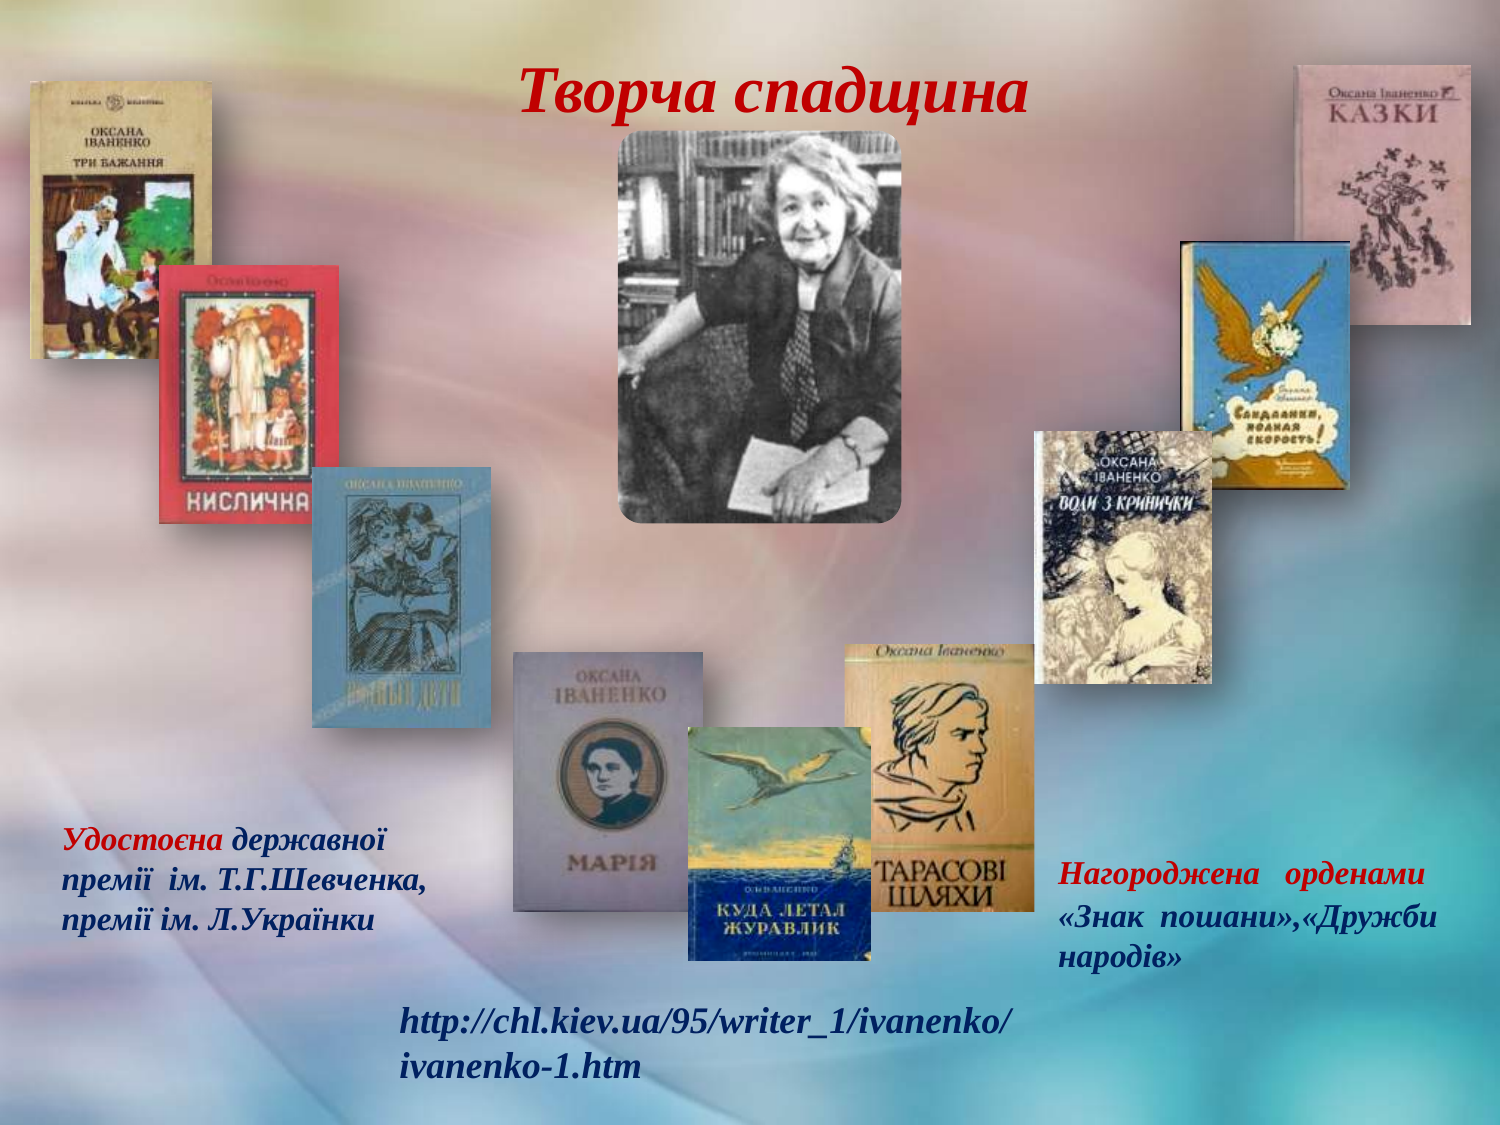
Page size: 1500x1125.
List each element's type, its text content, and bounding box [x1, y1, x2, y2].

picture [0, 0, 1500, 1125]
text_box Творча спадщина [298, 20, 1249, 152]
text_box Нагороджена орденами «Знак пошани»,«Дружби народів» [1043, 827, 1487, 982]
text_box http://chl.kiev.ua/95/writer_1/ivanenko/ivanenko-1.htm [384, 988, 1135, 1094]
text_box Удостоєна державної премії ім. Т.Г.Шевченка, премії ім. Л.Українки [38, 812, 493, 943]
